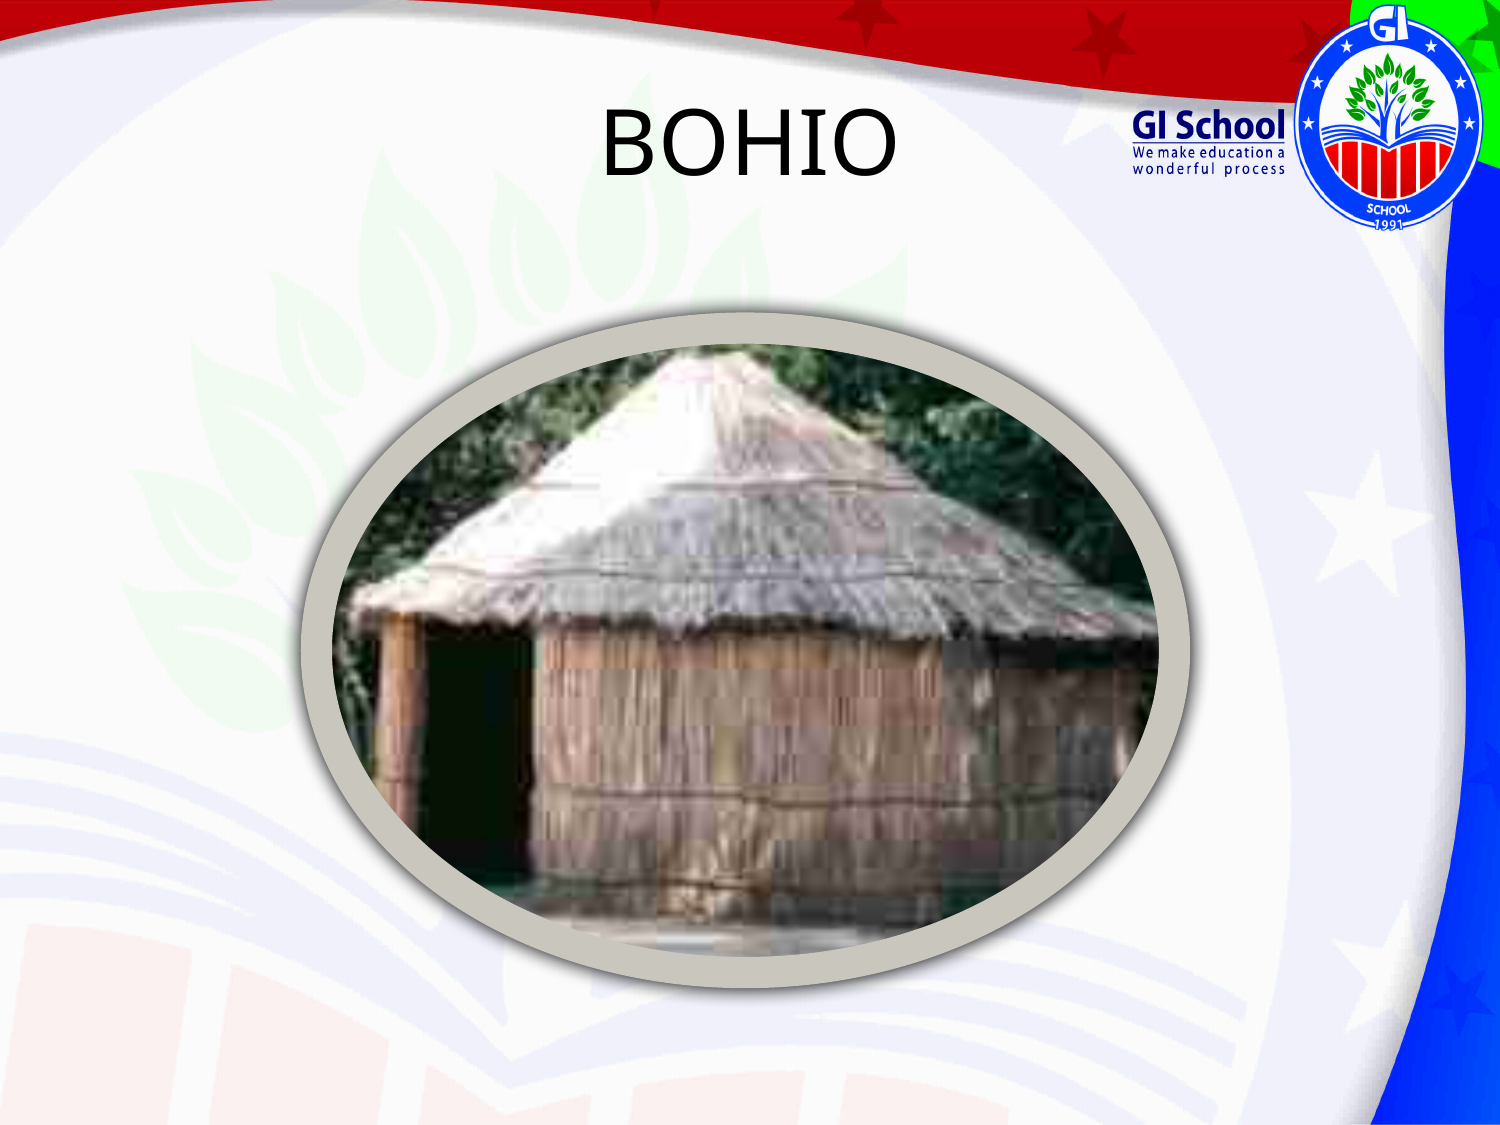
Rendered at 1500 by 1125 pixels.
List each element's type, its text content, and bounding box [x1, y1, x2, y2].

title BOHIO [75, 45, 1425, 233]
picture [0, 0, 1500, 1125]
